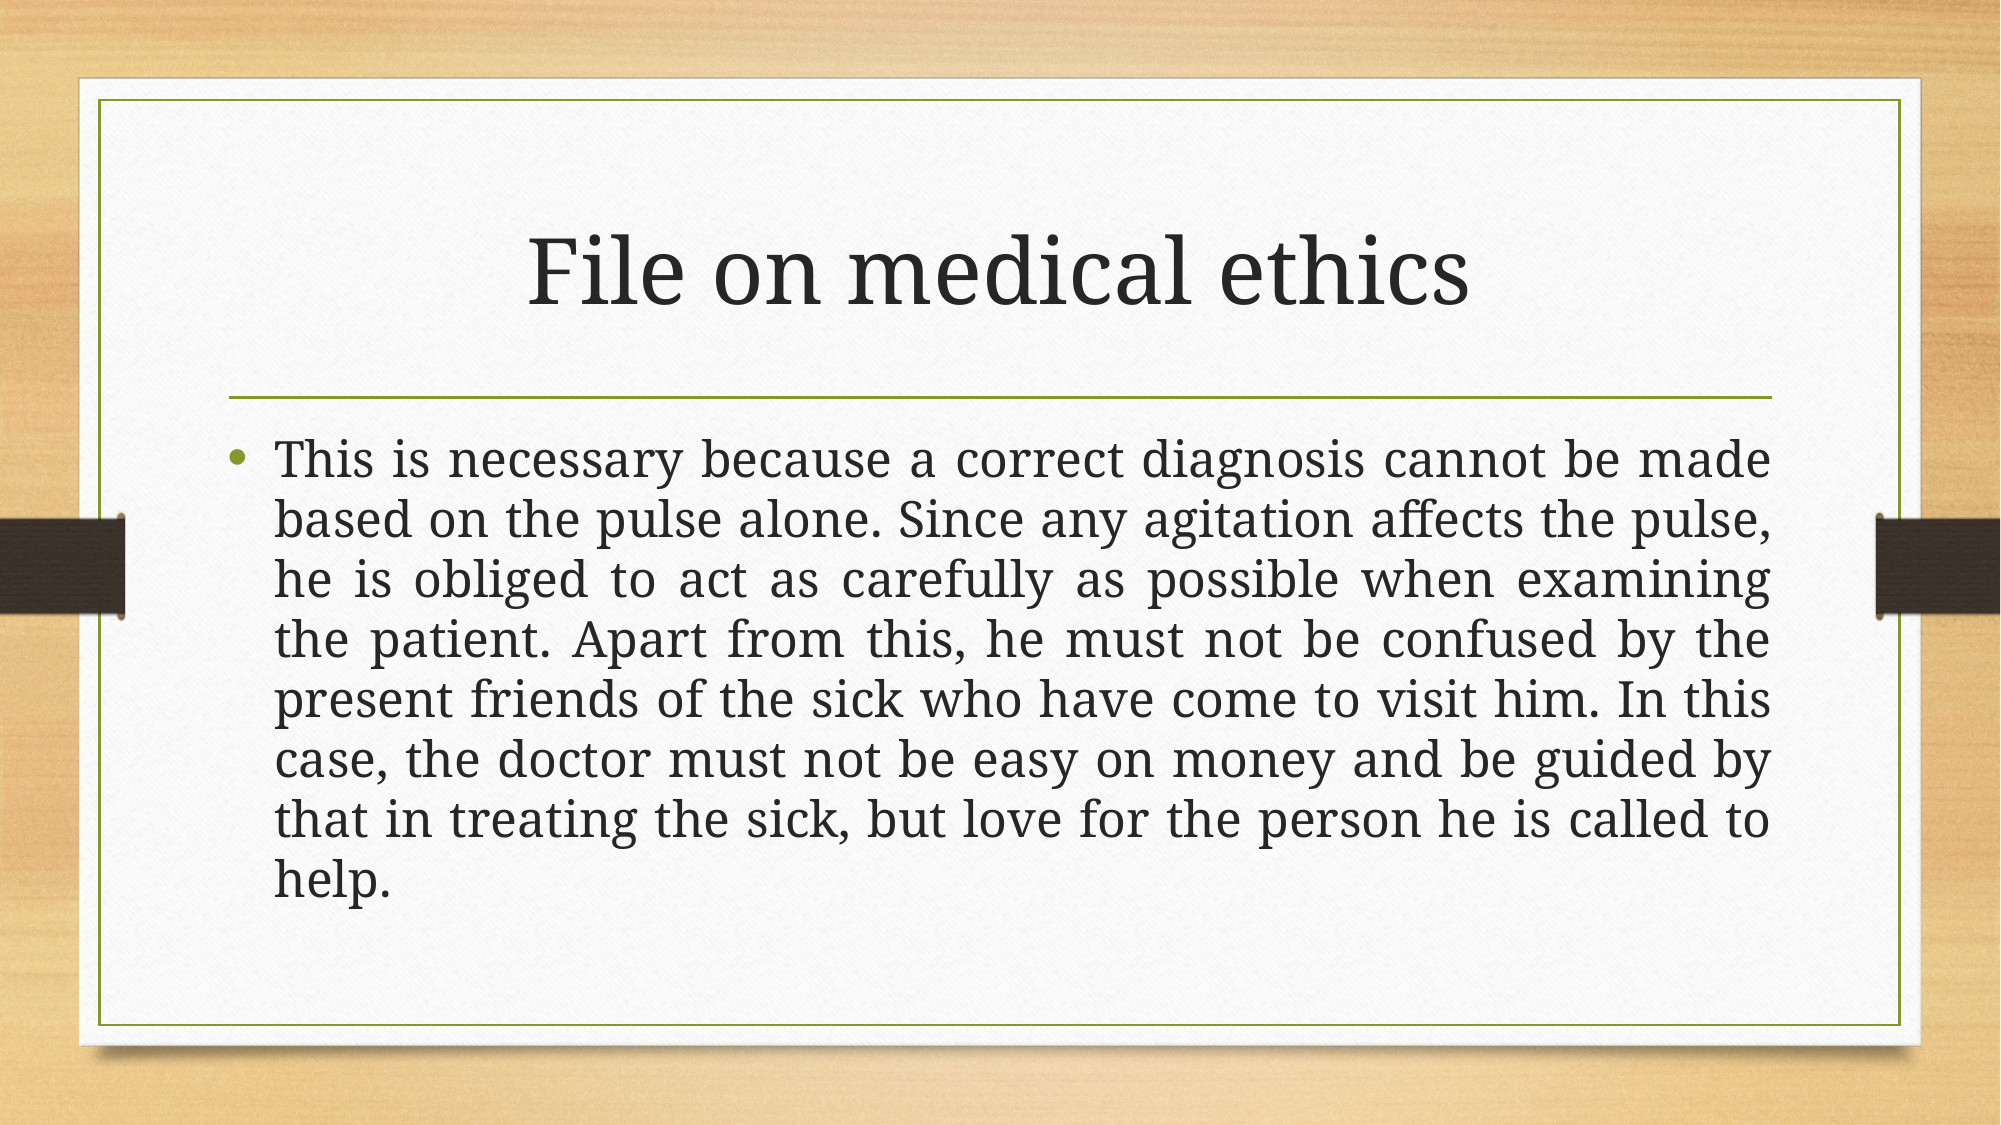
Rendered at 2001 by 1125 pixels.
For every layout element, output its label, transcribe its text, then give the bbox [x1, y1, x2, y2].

list This is necessary because a correct diagnosis cannot be made based on the pulse alone. Since any agitation affects the pulse, he is obliged to act as carefully as possible when examining the patient. Apart from this, he must not be confused by the present friends of the sick who have come to visit him. In this case, the doctor must not be easy on money and be guided by that in treating the sick, but love for the person he is called to help. [212, 419, 1788, 964]
picture [0, 0, 2001, 1125]
title File on medical ethics [212, 161, 1788, 375]
